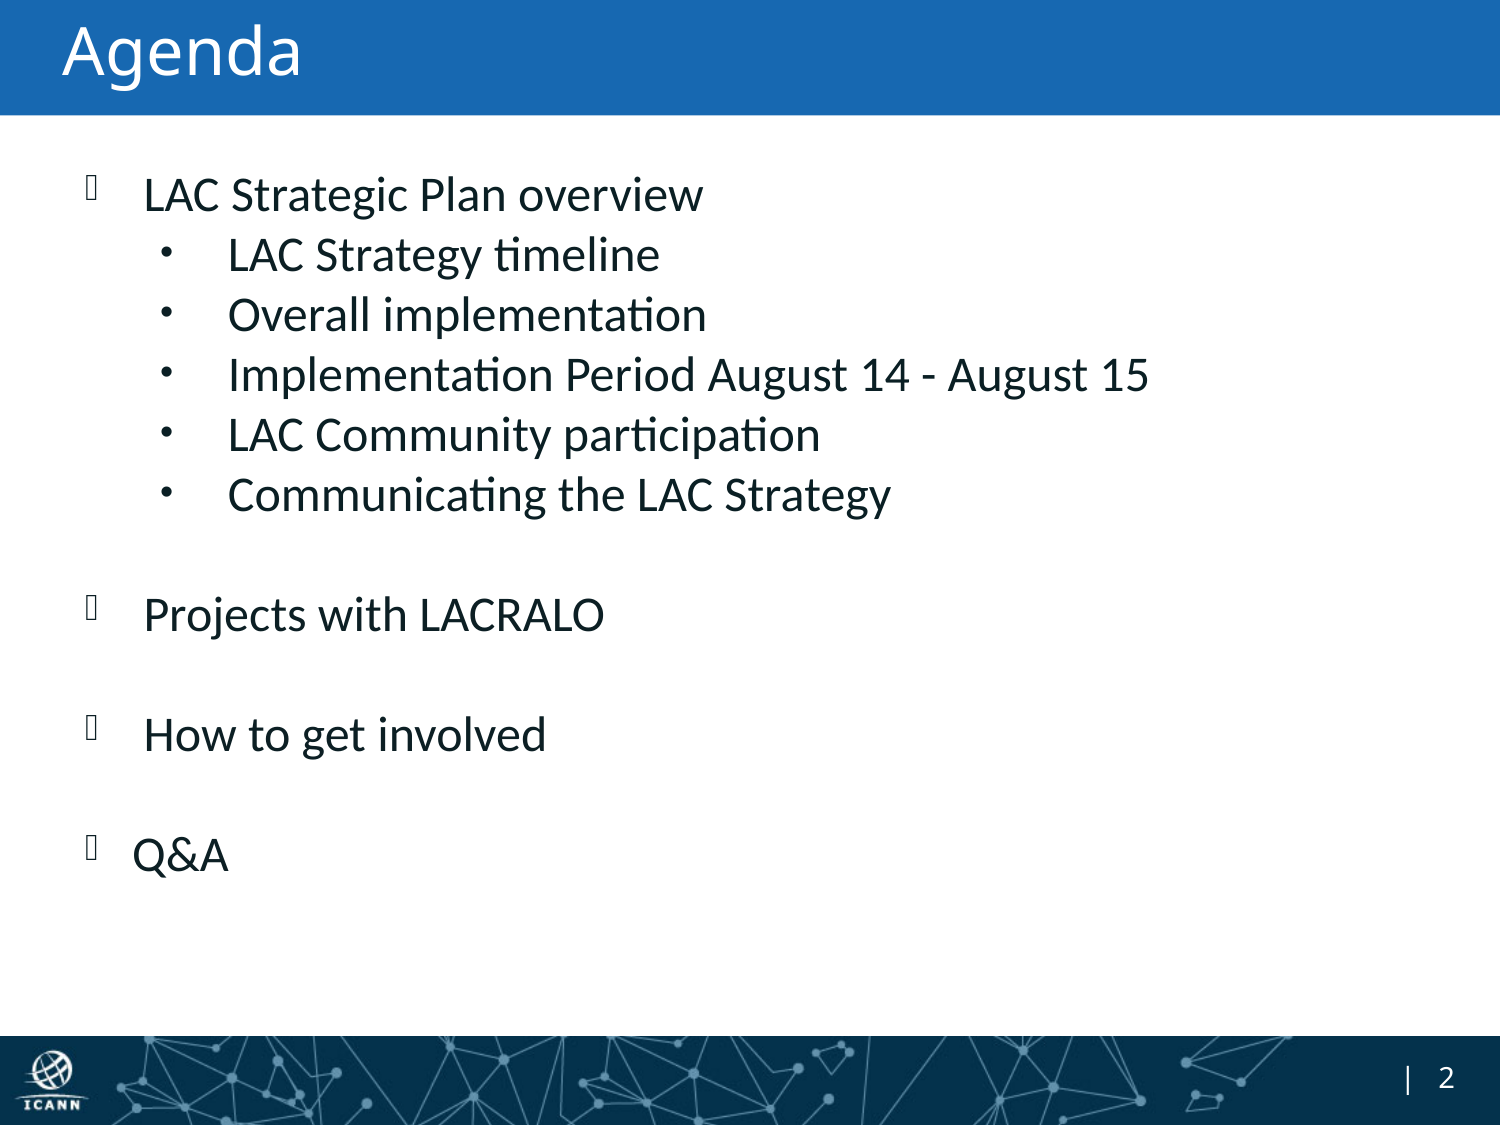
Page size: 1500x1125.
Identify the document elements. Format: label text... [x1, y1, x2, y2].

title Agenda [0, 0, 1500, 116]
text_box LAC Strategic Plan overview LAC Strategy timeline Overall implementation Implementation Period August 14 - August 15 LAC Community participation Communicating the LAC Strategy Projects with LACRALO How to get involved Q&A [70, 153, 1400, 889]
picture [0, 1036, 1500, 1125]
